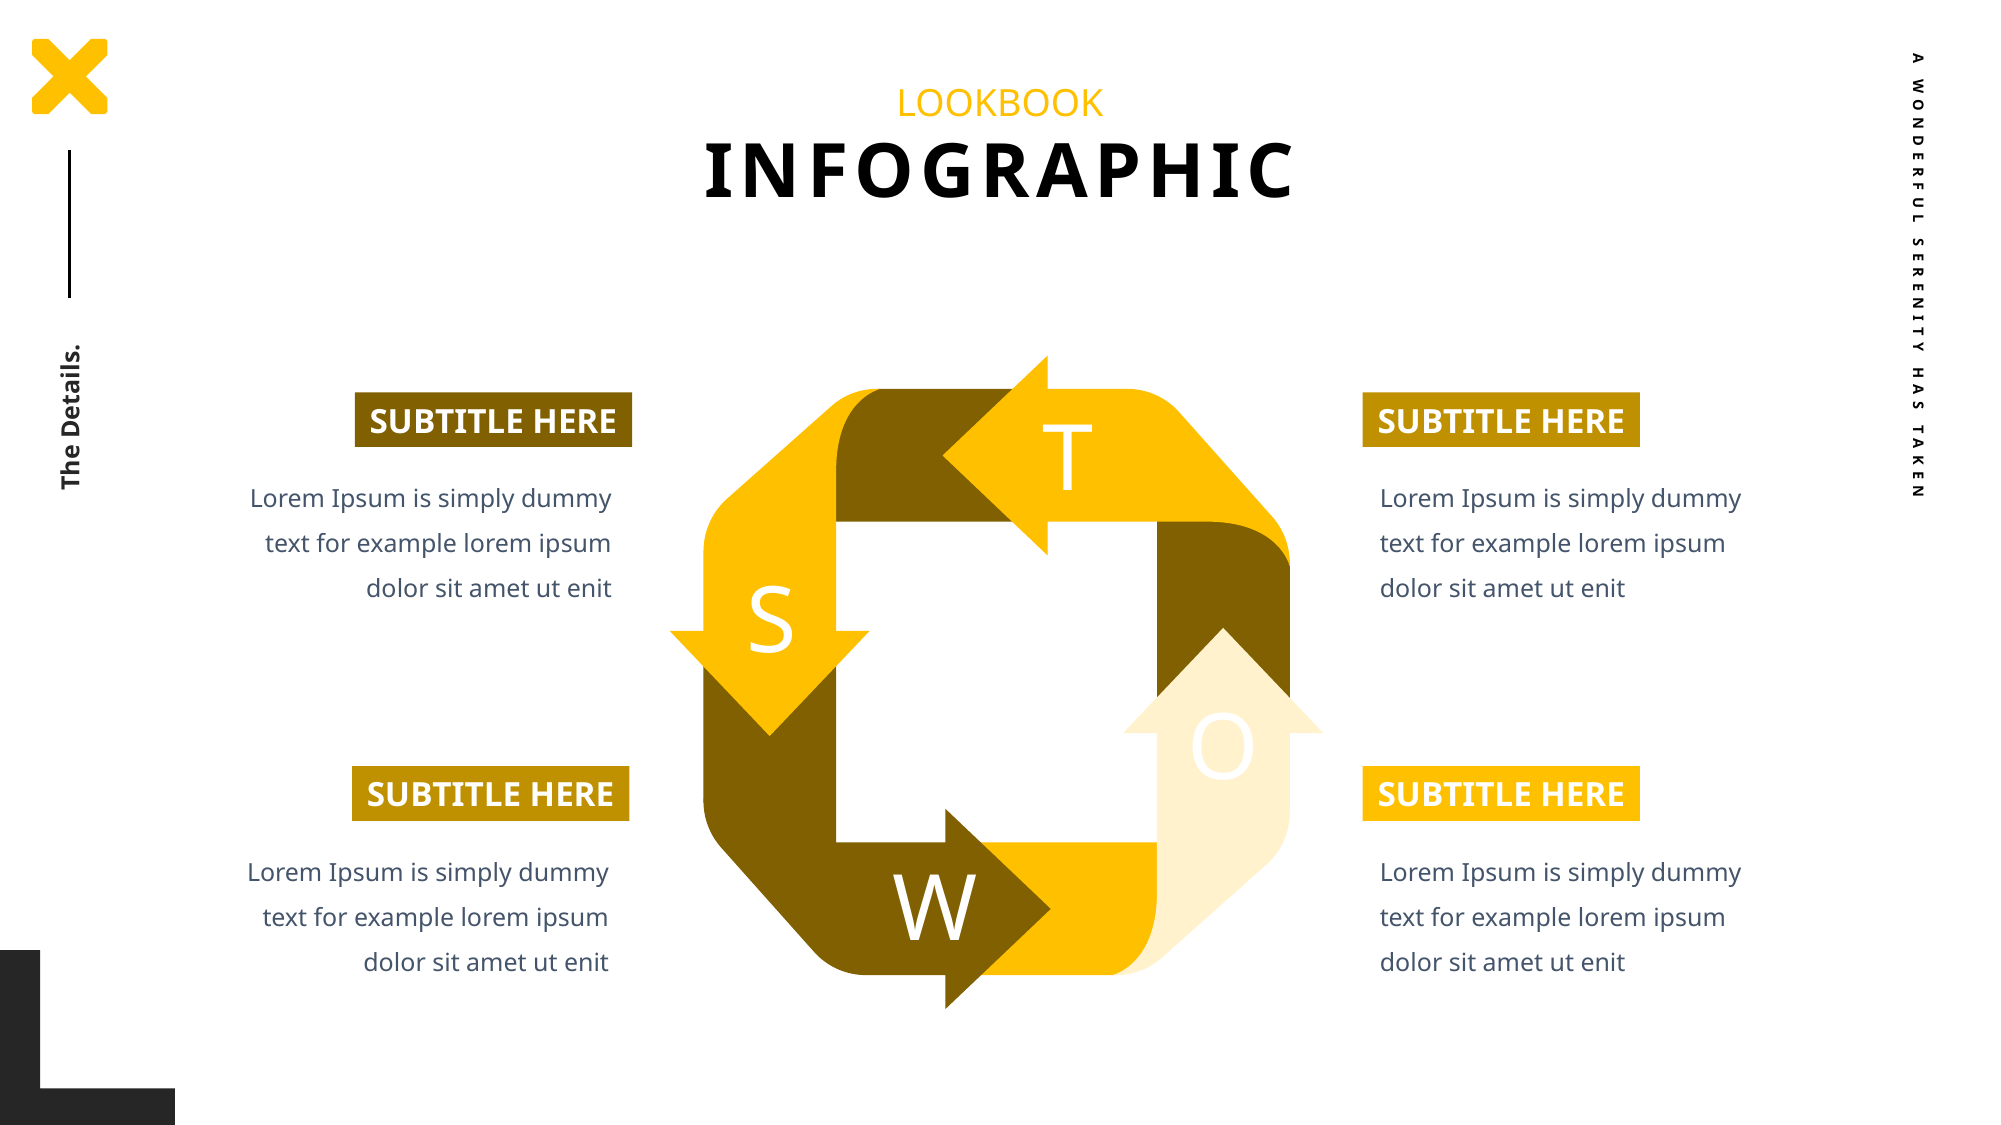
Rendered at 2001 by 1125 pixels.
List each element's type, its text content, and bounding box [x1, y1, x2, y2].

text_box [942, 355, 1290, 567]
text_box [702, 666, 838, 842]
text_box [31, 37, 109, 116]
text_box [703, 797, 991, 1009]
text_box [1155, 522, 1291, 698]
text_box T [1027, 391, 1108, 516]
text_box O [1172, 680, 1274, 805]
text_box [1112, 681, 1324, 976]
text_box S [731, 553, 812, 678]
text_box Lorem Ipsum is simply dummy text for example lorem ipsum dolor sit amet ut enit [217, 834, 625, 984]
text_box [837, 387, 1013, 523]
text_box Lorem Ipsum is simply dummy text for example lorem ipsum dolor sit amet ut enit [1365, 834, 1781, 984]
text_box SUBTITLE HERE [352, 766, 630, 821]
text_box Lorem Ipsum is simply dummy text for example lorem ipsum dolor sit amet ut enit [219, 460, 627, 610]
text_box W [877, 841, 993, 966]
text_box Lorem Ipsum is simply dummy text for example lorem ipsum dolor sit amet ut enit [1365, 460, 1781, 610]
text_box INFOGRAPHIC [454, 115, 1546, 220]
text_box [993, 854, 1051, 964]
text_box [1173, 627, 1273, 680]
text_box The Details. [47, 162, 92, 506]
text_box SUBTITLE HERE [1362, 766, 1640, 821]
text_box SUBTITLE HERE [354, 392, 633, 447]
text_box [669, 388, 881, 737]
text_box [0, 949, 176, 1125]
text_box A WONDERFUL SERENITY HAS TAKEN [1902, 38, 1944, 536]
text_box LOOKBOOK [881, 71, 1119, 115]
text_box [981, 841, 1156, 977]
text_box SUBTITLE HERE [1362, 392, 1640, 447]
